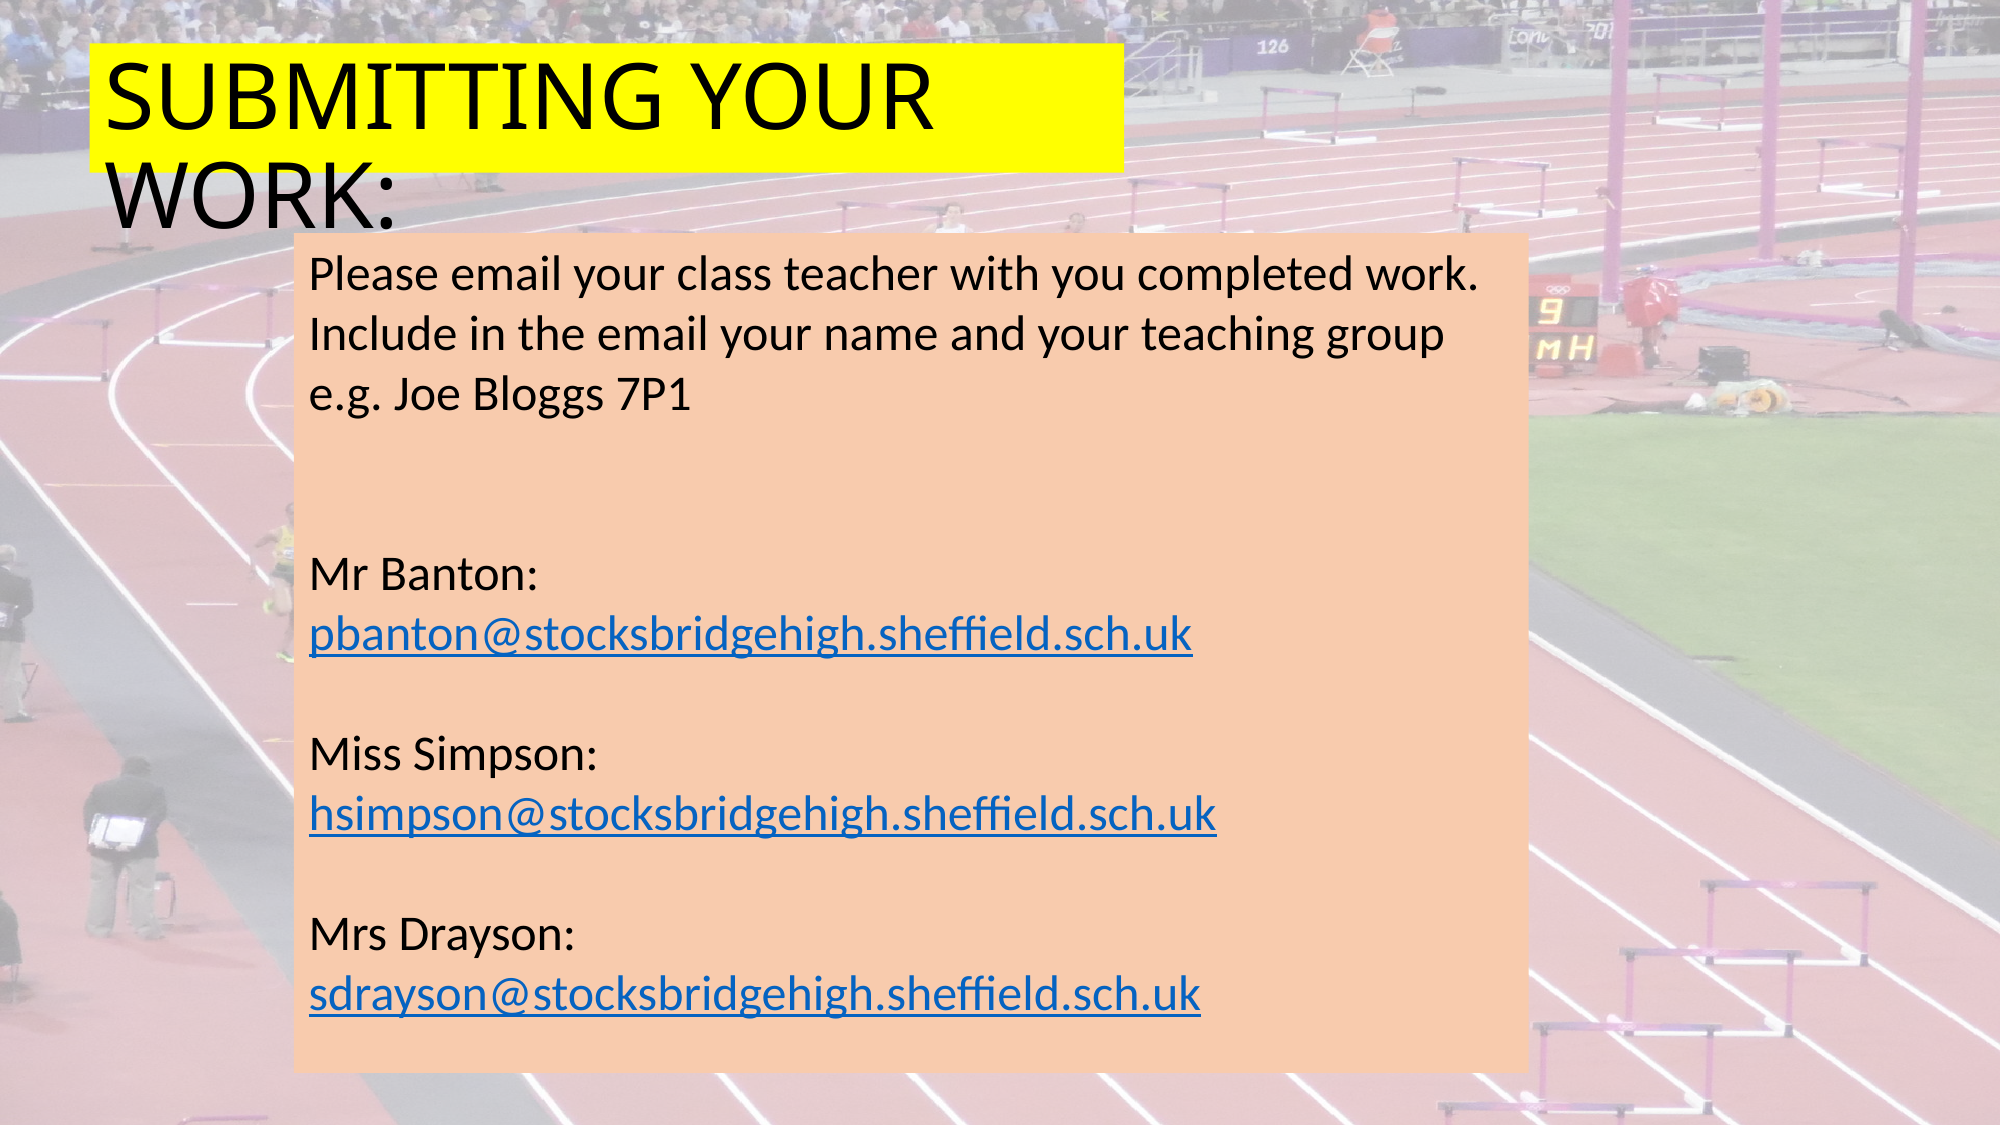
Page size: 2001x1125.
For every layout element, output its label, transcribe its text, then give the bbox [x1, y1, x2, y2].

text_box SUBMITTING YOUR WORK: [89, 43, 1125, 173]
text_box Please email your class teacher with you completed work. Include in the email your name and your teaching group e.g. Joe Bloggs 7P1 Mr Banton: pbanton@stocksbridgehigh.sheffield.sch.uk Miss Simpson: hsimpson@stocksbridgehigh.sheffield.sch.uk Mrs Drayson: sdrayson@stocksbridgehigh.sheffield.sch.uk [293, 233, 1529, 1073]
